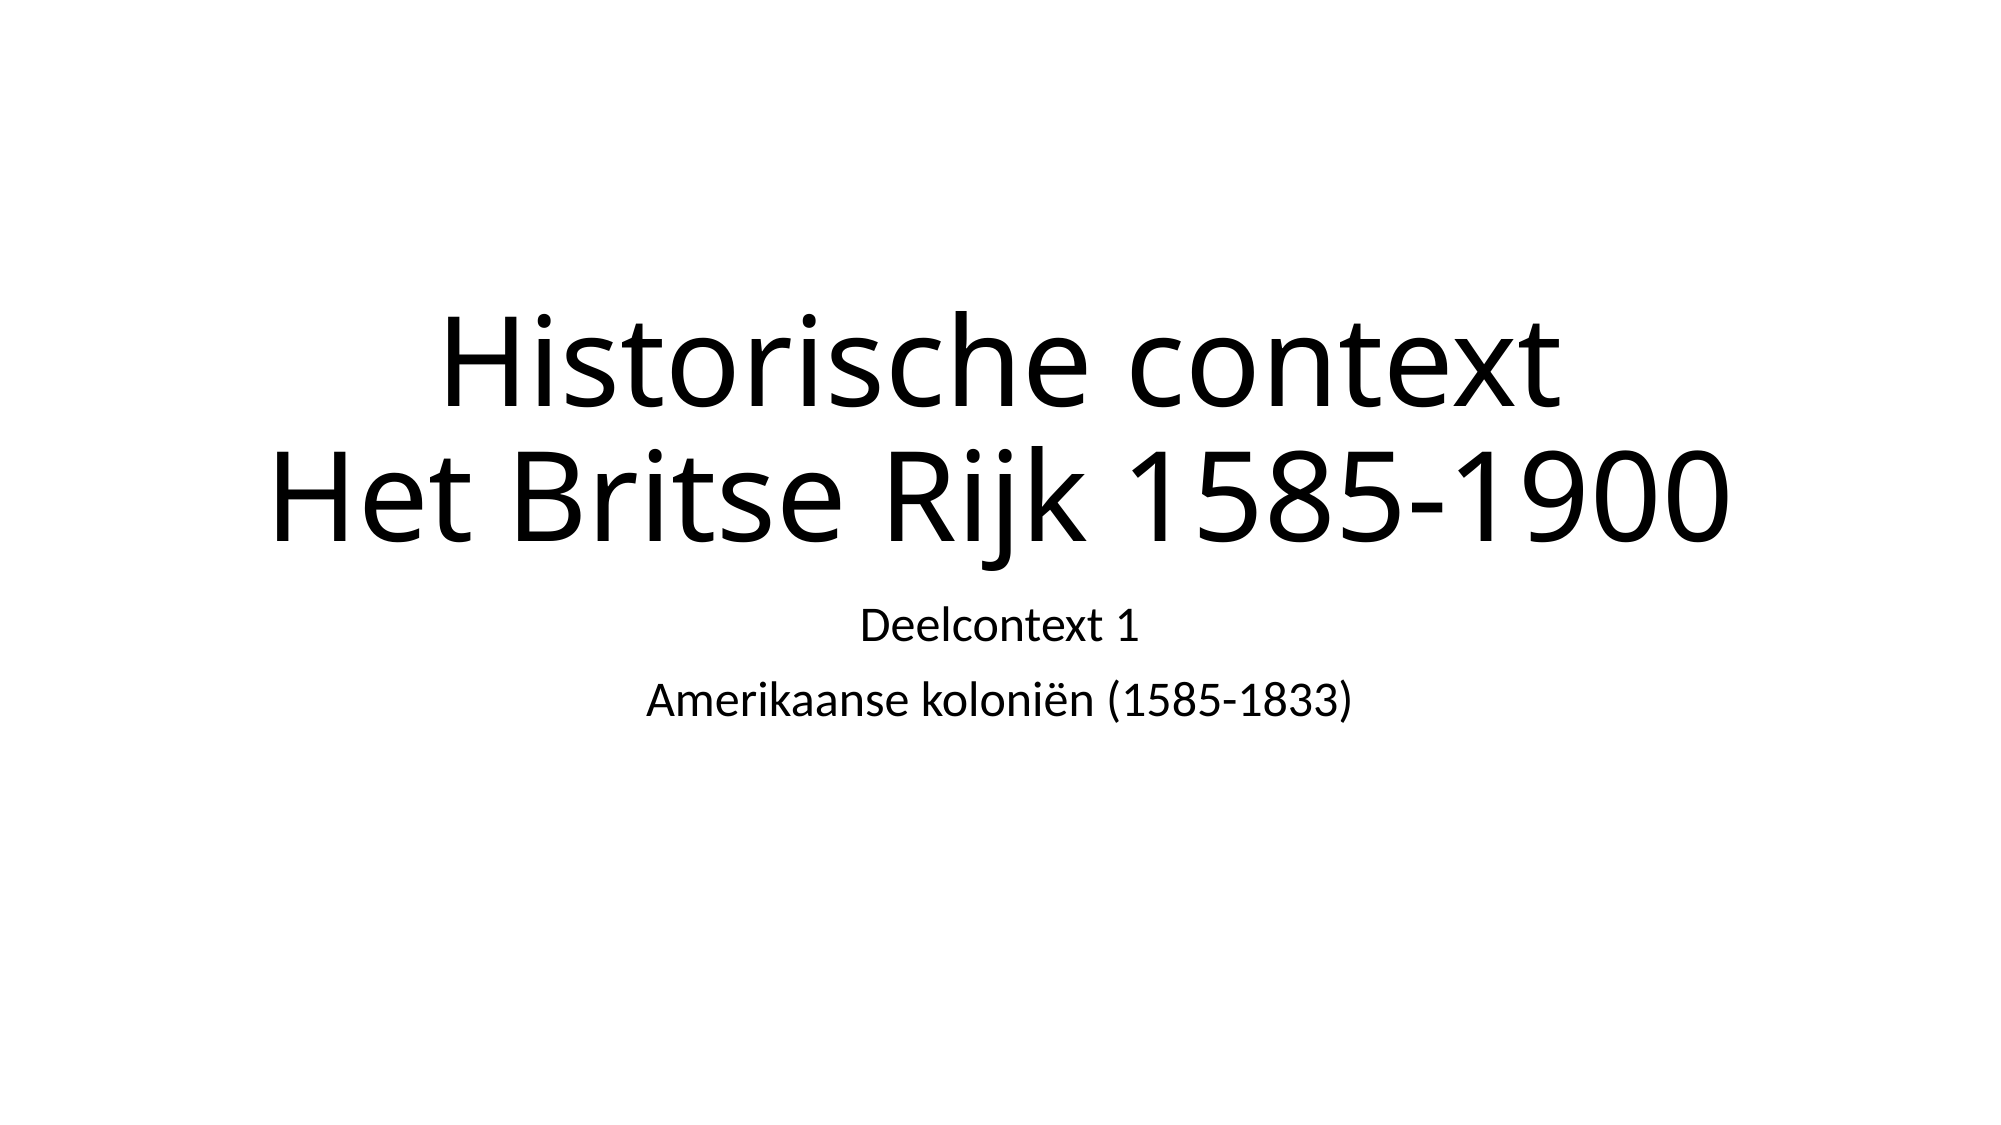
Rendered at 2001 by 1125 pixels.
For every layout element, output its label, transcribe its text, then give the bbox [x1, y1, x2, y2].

subtitle Deelcontext 1 Amerikaanse koloniën (1585-1833) [249, 590, 1750, 863]
title Historische context Het Britse Rijk 1585-1900 [249, 184, 1750, 576]
